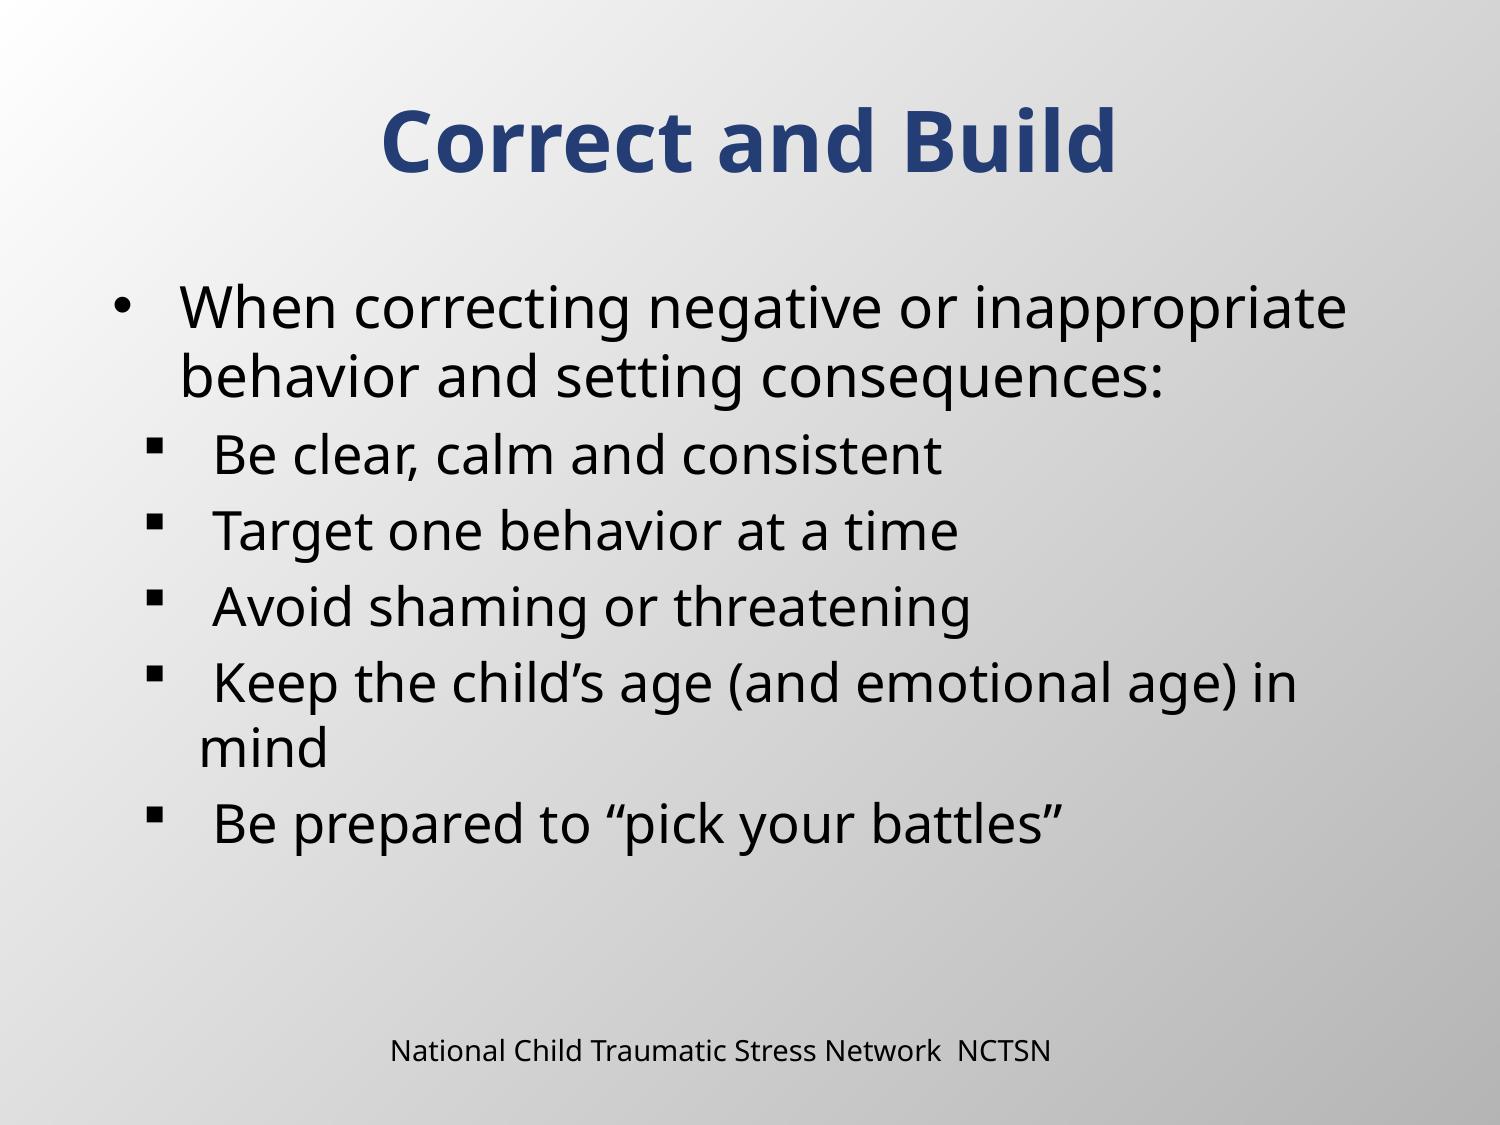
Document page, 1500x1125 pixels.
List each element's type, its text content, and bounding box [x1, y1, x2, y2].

list When correcting negative or inappropriate behavior and setting consequences: Be clear, calm and consistent Target one behavior at a time Avoid shaming or threatening Keep the child’s age (and emotional age) in mind Be prepared to “pick your battles” [75, 262, 1425, 1035]
text_box National Child Traumatic Stress Network NCTSN [374, 1024, 1200, 1075]
title Correct and Build [75, 45, 1425, 233]
